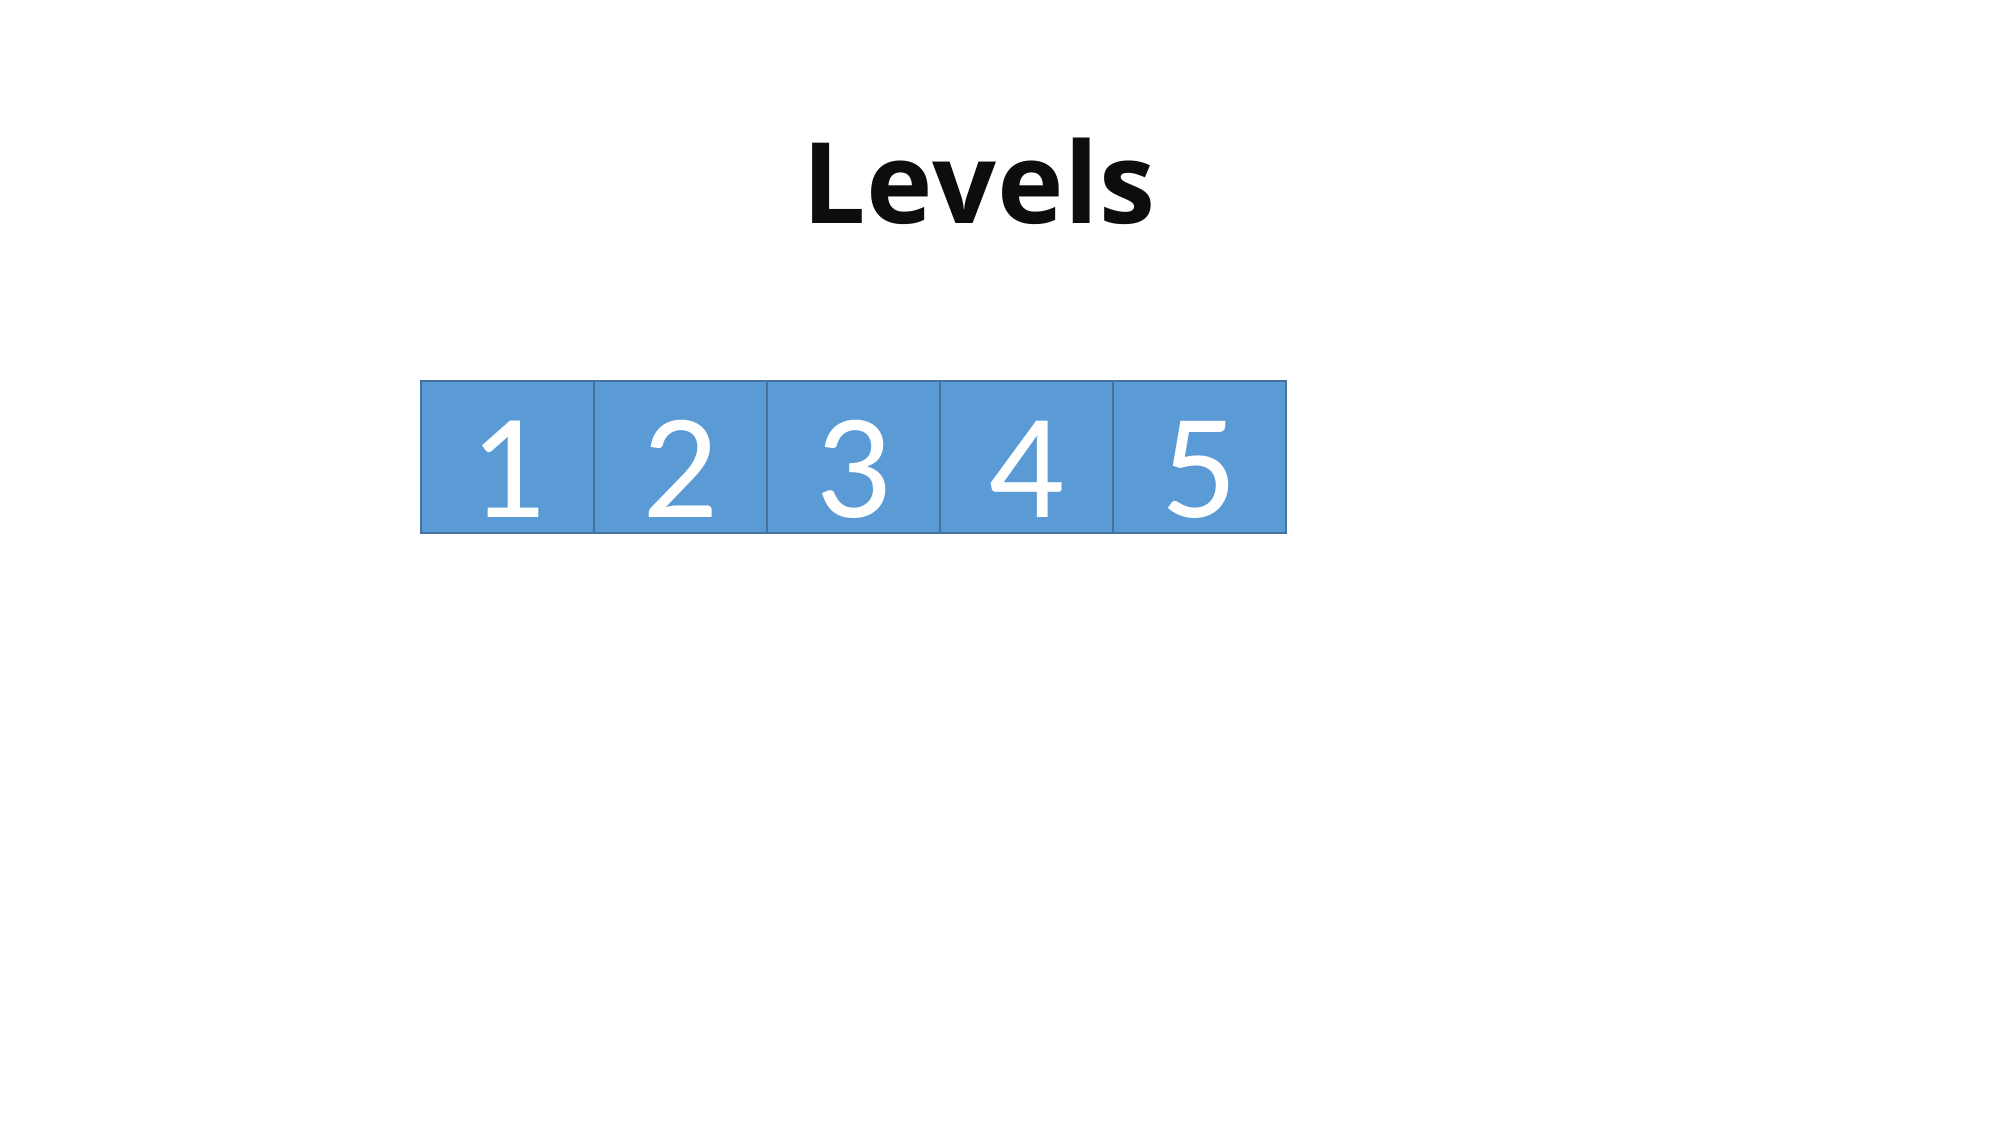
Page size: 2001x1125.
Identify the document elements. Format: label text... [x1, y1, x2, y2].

text_box 5 [1112, 380, 1287, 534]
text_box 1 [420, 380, 593, 534]
text_box 4 [939, 380, 1112, 534]
text_box 3 [766, 380, 939, 534]
text_box 2 [593, 380, 766, 534]
text_box Levels [787, 103, 1172, 254]
